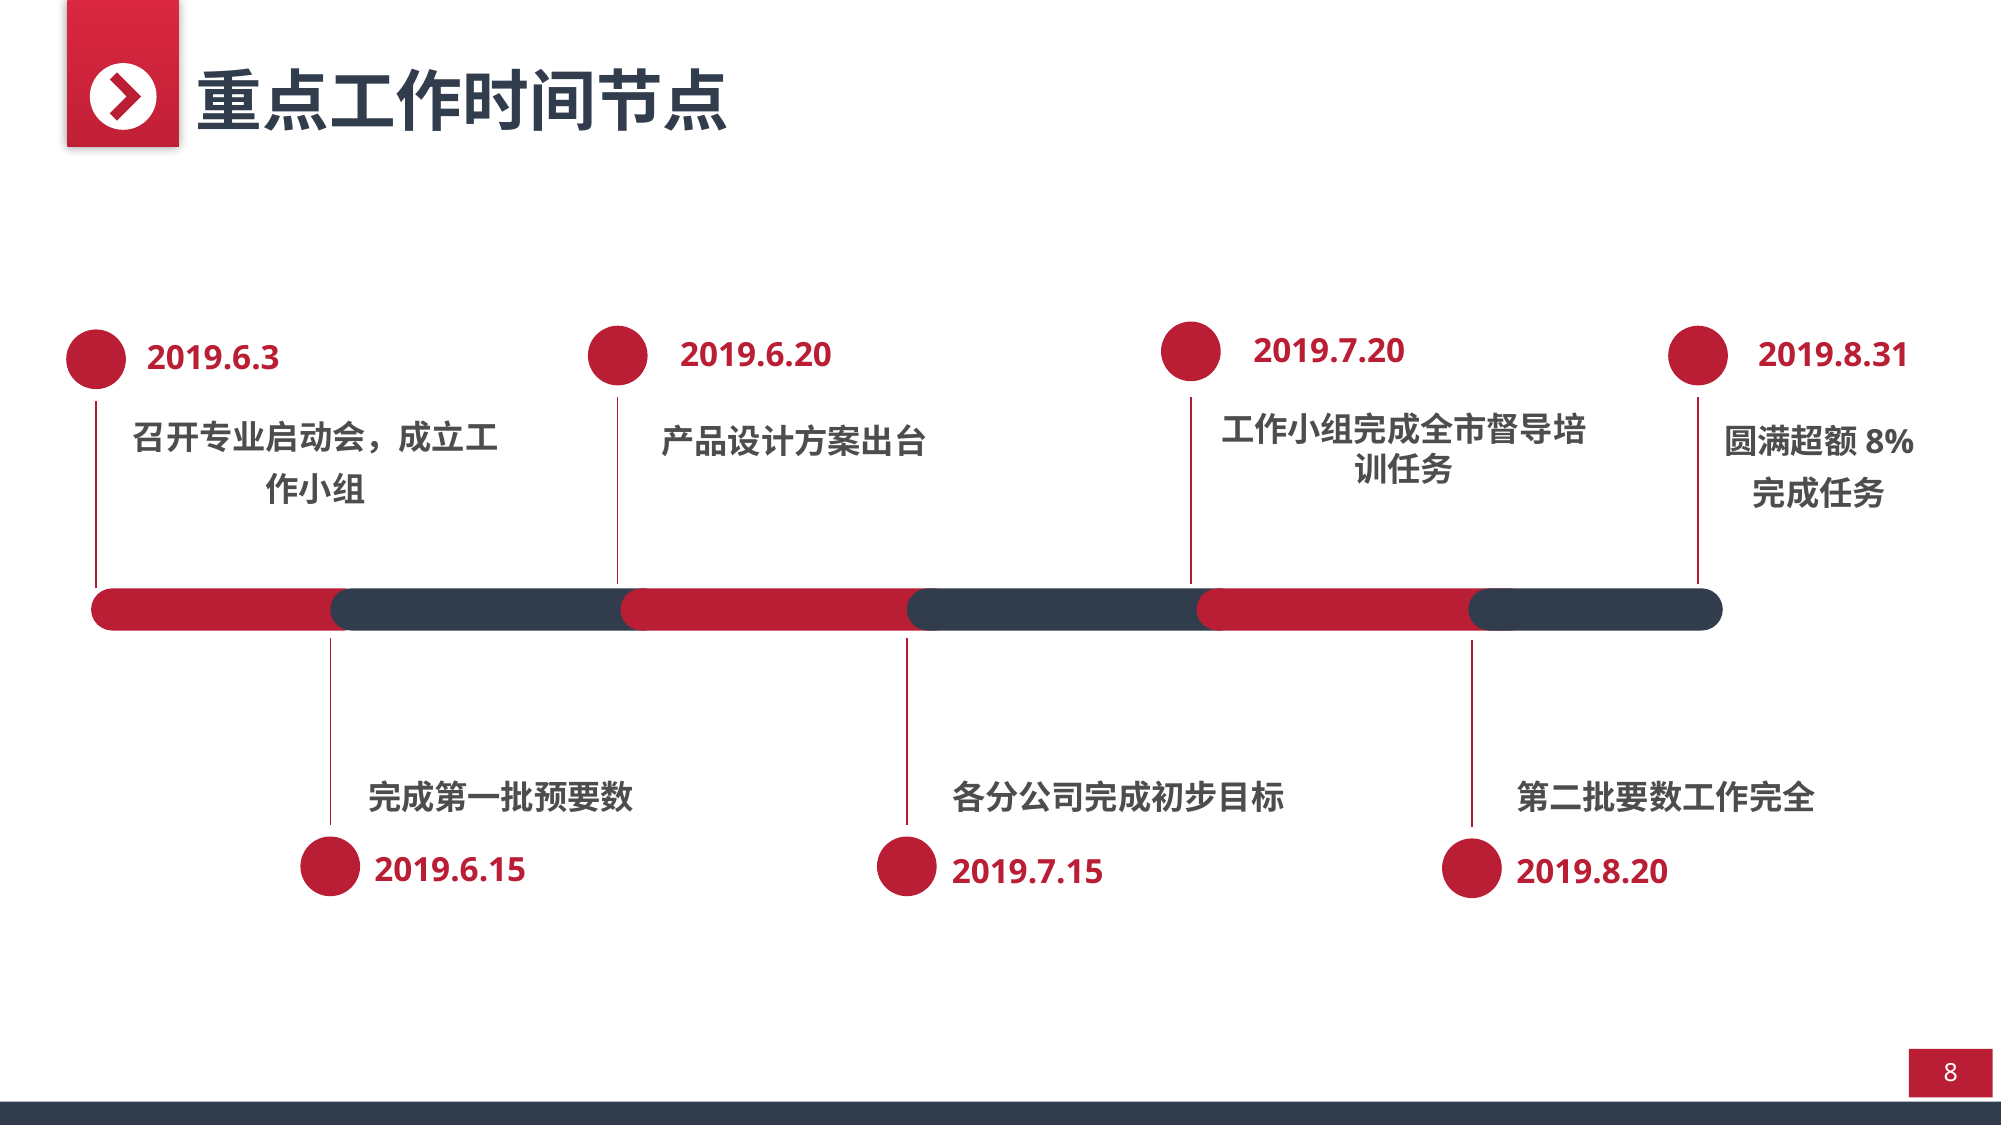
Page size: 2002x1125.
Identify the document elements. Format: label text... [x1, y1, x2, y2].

text_box [1439, 836, 1504, 901]
text_box 2019.7.20 [1238, 321, 1641, 377]
text_box [1466, 586, 1725, 633]
text_box 2019.8.20 [1501, 842, 1849, 898]
text_box 各分公司完成初步目标 [937, 757, 1353, 824]
text_box [88, 586, 346, 633]
text_box [298, 834, 363, 899]
text_box 完成第一批预要数 [353, 757, 768, 824]
text_box 第二批要数工作完全 [1501, 757, 1917, 824]
text_box [1158, 319, 1223, 384]
text_box [1194, 586, 1484, 633]
text_box [585, 323, 650, 388]
text_box 产品设计方案出台 [646, 400, 1062, 468]
text_box [618, 586, 922, 633]
text_box 2019.6.15 [359, 840, 762, 896]
text_box 2019.6.3 [132, 329, 534, 385]
text_box 2019.8.31 [1743, 325, 2001, 381]
text_box [64, 327, 128, 392]
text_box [89, 62, 157, 131]
text_box [67, 0, 179, 147]
text_box 重点工作时间节点 [187, 50, 1020, 146]
text_box 2019.7.15 [937, 842, 1282, 898]
text_box 召开专业启动会，成立工作小组 [117, 397, 514, 516]
text_box [904, 586, 1212, 633]
text_box 2019.6.20 [665, 325, 1068, 381]
text_box [874, 834, 939, 899]
text_box 圆满超额8% 完成任务 [1701, 400, 1941, 520]
text_box [1666, 323, 1730, 388]
text_box [328, 586, 636, 633]
text_box 工作小组完成全市督导培训任务 [1196, 400, 1612, 496]
